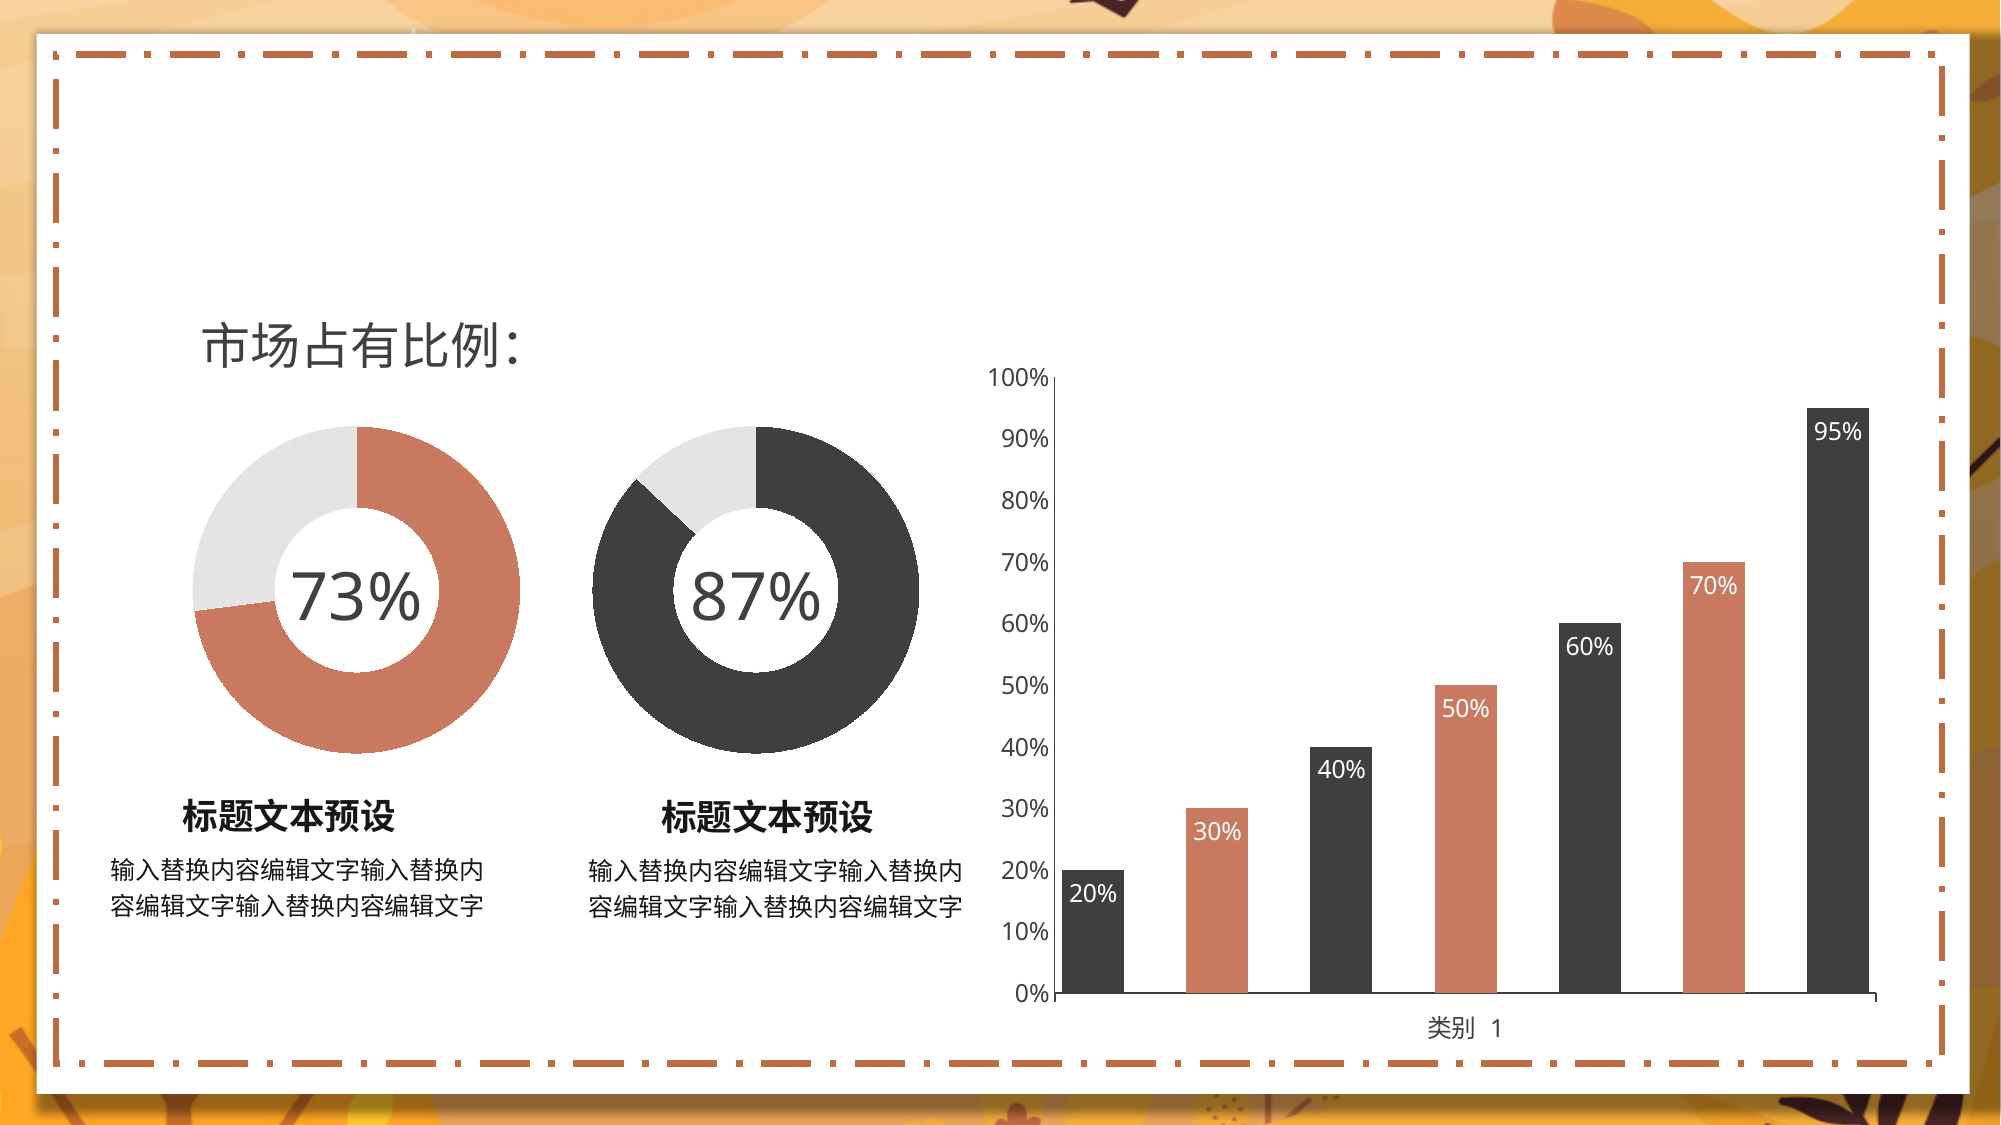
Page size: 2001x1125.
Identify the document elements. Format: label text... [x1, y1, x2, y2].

text_box 输入替换内容编辑文字输入替换内容编辑文字输入替换内容编辑文字 [95, 841, 512, 933]
chart [987, 358, 1878, 1125]
chart [139, 419, 974, 761]
text_box 标题文本预设 [646, 787, 987, 845]
picture [0, 0, 2000, 1125]
text_box 输入替换内容编辑文字输入替换内容编辑文字输入替换内容编辑文字 [574, 842, 987, 934]
text_box 市场占有比例： [186, 262, 566, 382]
text_box 标题文本预设 [167, 786, 529, 844]
